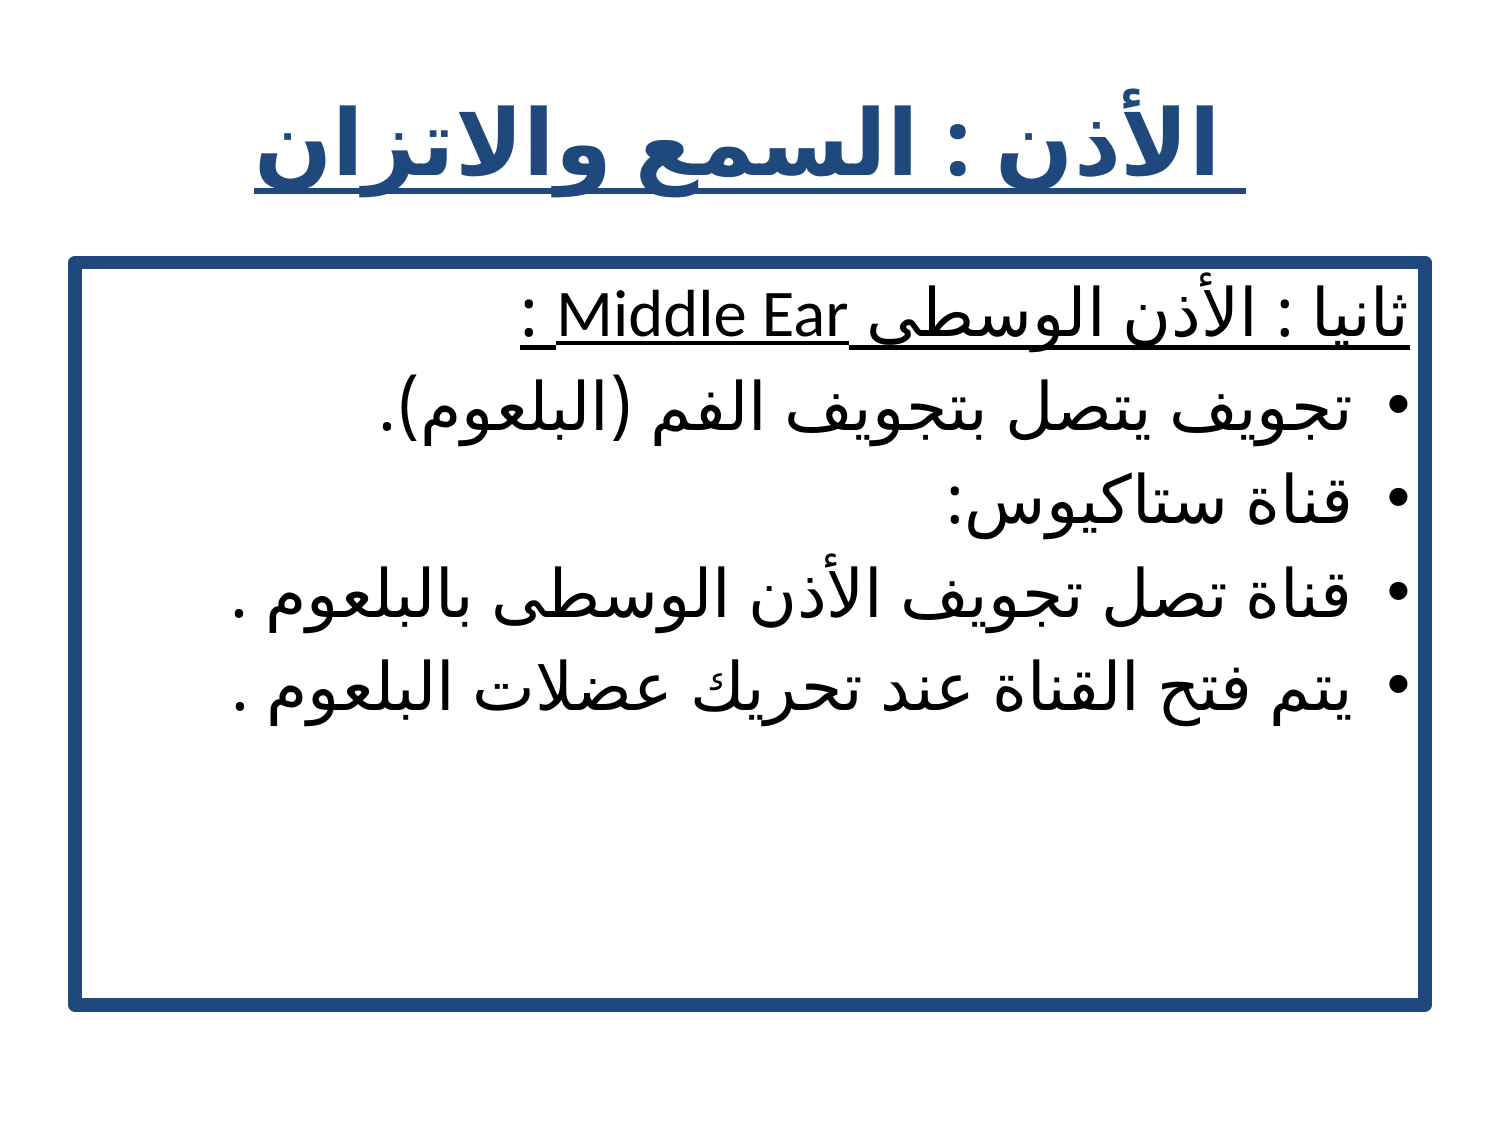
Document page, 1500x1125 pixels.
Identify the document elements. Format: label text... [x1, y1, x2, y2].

list ثانيا : الأذن الوسطى Middle Ear : تجويف يتصل بتجويف الفم (البلعوم). قناة ستاكيوس: قناة تصل تجويف الأذن الوسطى بالبلعوم . يتم فتح القناة عند تحريك عضلات البلعوم . [75, 262, 1425, 1005]
title الأذن : السمع والاتزان [75, 45, 1425, 233]
